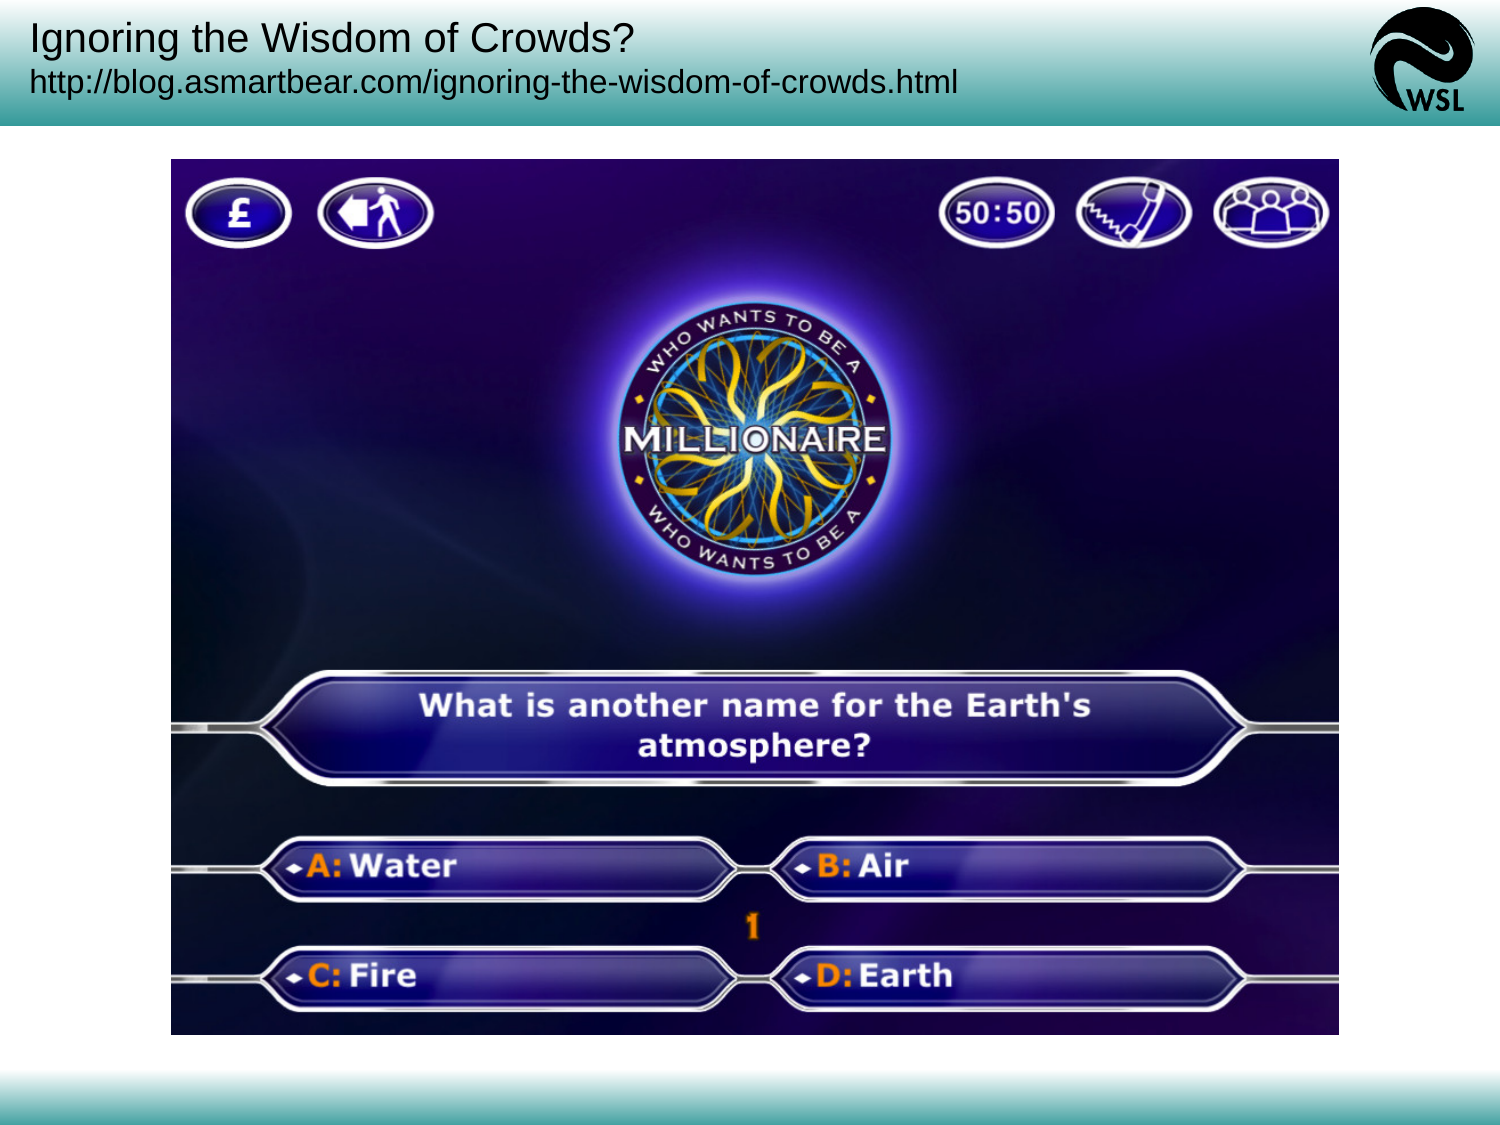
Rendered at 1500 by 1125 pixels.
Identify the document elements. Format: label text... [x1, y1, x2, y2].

text_box Ignoring the Wisdom of Crowds? http://blog.asmartbear.com/ignoring-the-wisdom-of-crowds.html [14, 3, 976, 108]
picture [170, 159, 1339, 1036]
picture [1370, 7, 1475, 111]
